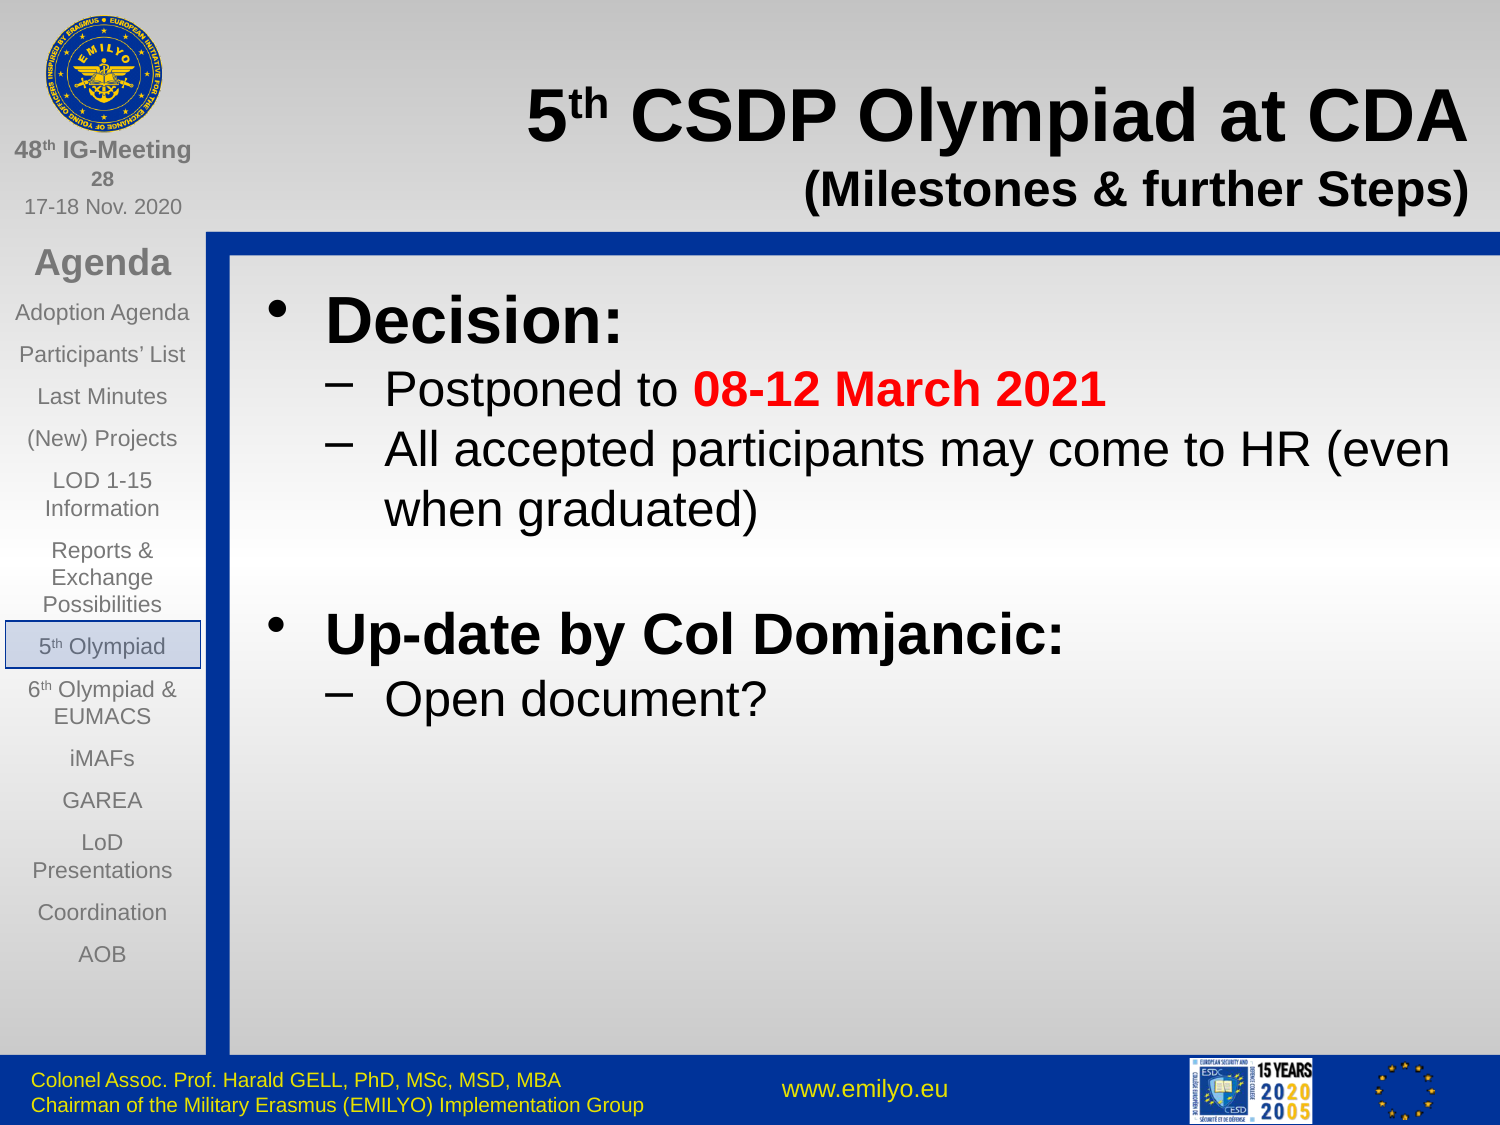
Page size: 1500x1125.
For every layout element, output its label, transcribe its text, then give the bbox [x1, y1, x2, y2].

picture [1189, 1058, 1313, 1124]
title 5th CSDP Olympiad at CDA (Milestones & further Steps) [207, 28, 1471, 217]
picture [1374, 1060, 1435, 1120]
list Decision: Postponed to 08-12 March 2021 All accepted participants may come to HR (even when graduated) Up-date by Col Domjancic: Open document? [266, 270, 1466, 1039]
text_box [5, 620, 201, 668]
picture [45, 14, 163, 133]
